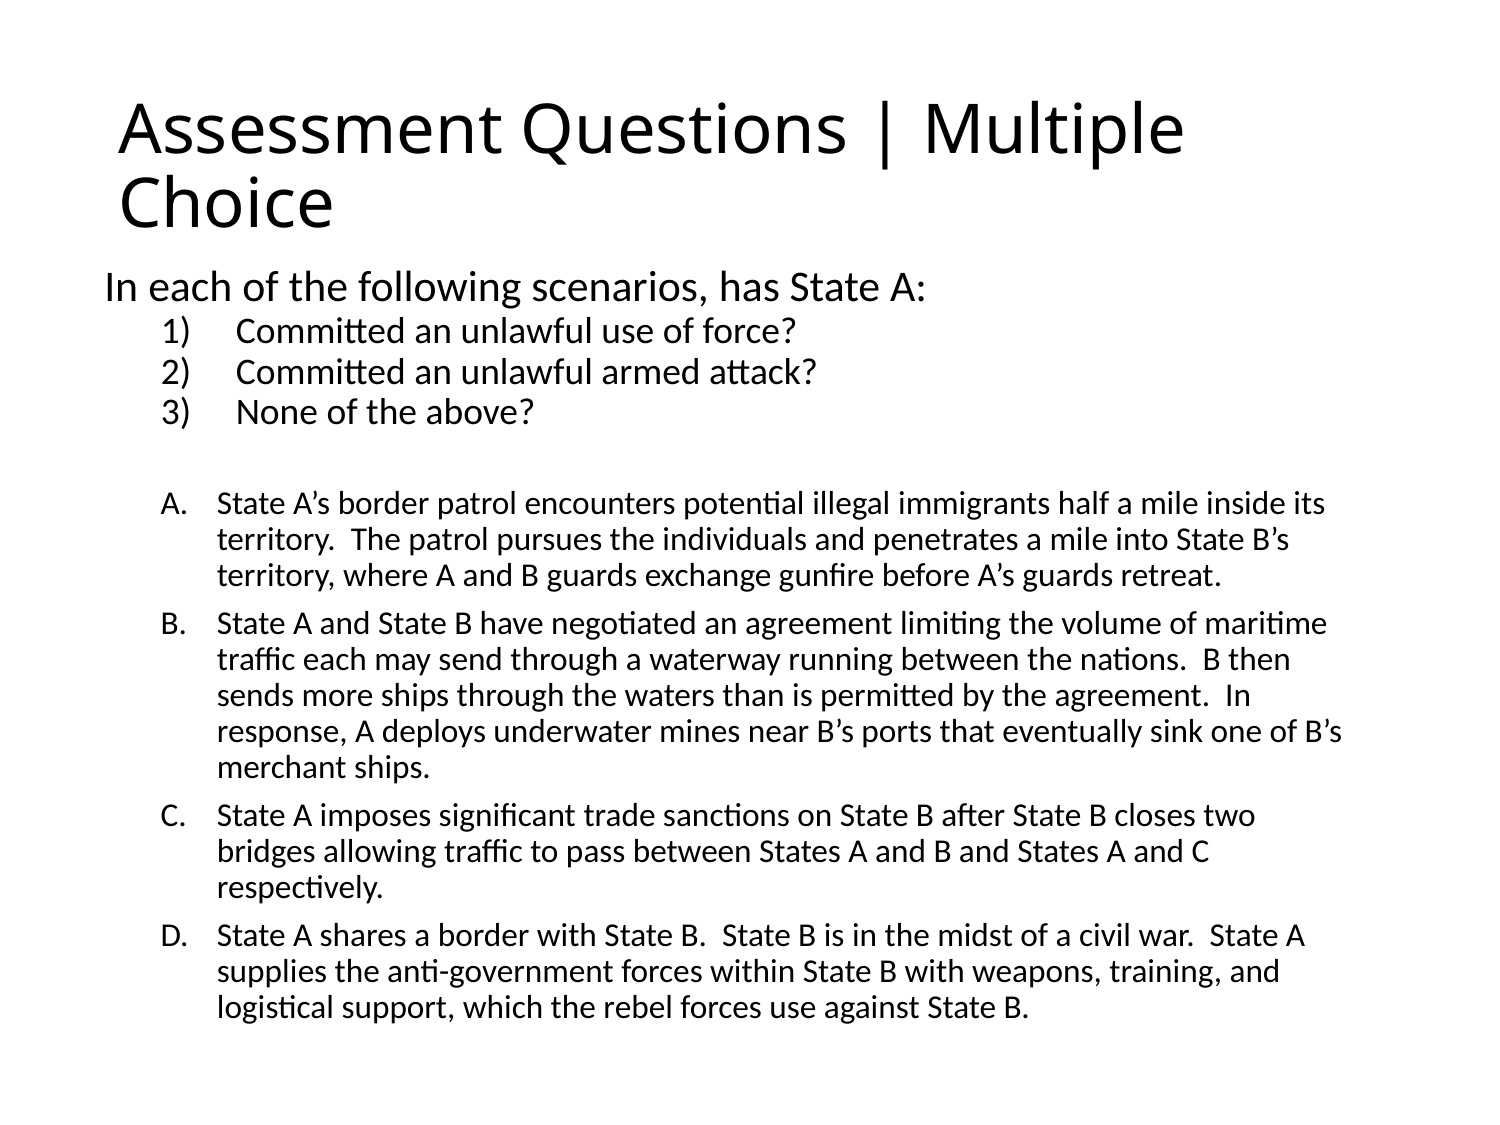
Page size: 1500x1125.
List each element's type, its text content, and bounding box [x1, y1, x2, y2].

list In each of the following scenarios, has State A: Committed an unlawful use of force? Committed an unlawful armed attack? None of the above? State A’s border patrol encounters potential illegal immigrants half a mile inside its territory. The patrol pursues the individuals and penetrates a mile into State B’s territory, where A and B guards exchange gunfire before A’s guards retreat. State A and State B have negotiated an agreement limiting the volume of maritime traffic each may send through a waterway running between the nations. B then sends more ships through the waters than is permitted by the agreement. In response, A deploys underwater mines near B’s ports that eventually sink one of B’s merchant ships. State A imposes significant trade sanctions on State B after State B closes two bridges allowing traffic to pass between States A and B and States A and C respectively. State A shares a border with State B. State B is in the midst of a civil war. State A supplies the anti-government forces within State B with weapons, training, and logistical support, which the rebel forces use against State B. [89, 256, 1372, 971]
title Assessment Questions | Multiple Choice [102, 59, 1398, 278]
